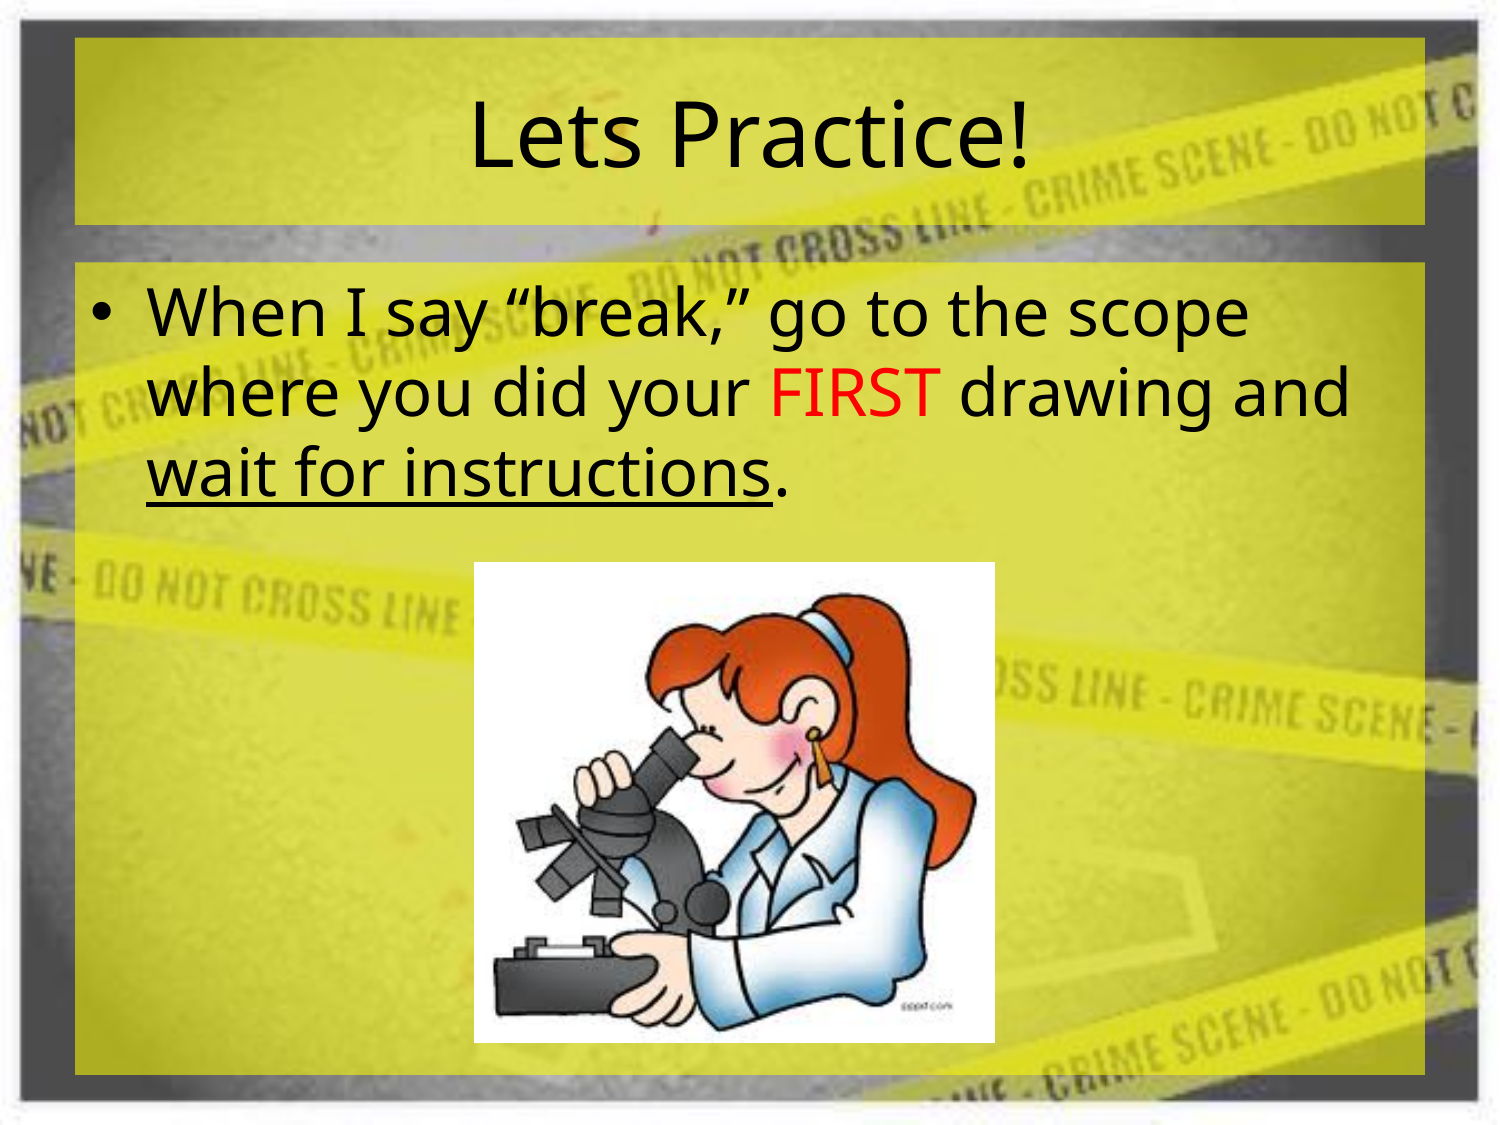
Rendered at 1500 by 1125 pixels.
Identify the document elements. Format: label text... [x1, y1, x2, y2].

list When I say “break,” go to the scope where you did your FIRST drawing and wait for instructions. [75, 262, 1425, 1075]
picture [0, 0, 1500, 1125]
text_box Lets Practice! [74, 37, 1425, 225]
